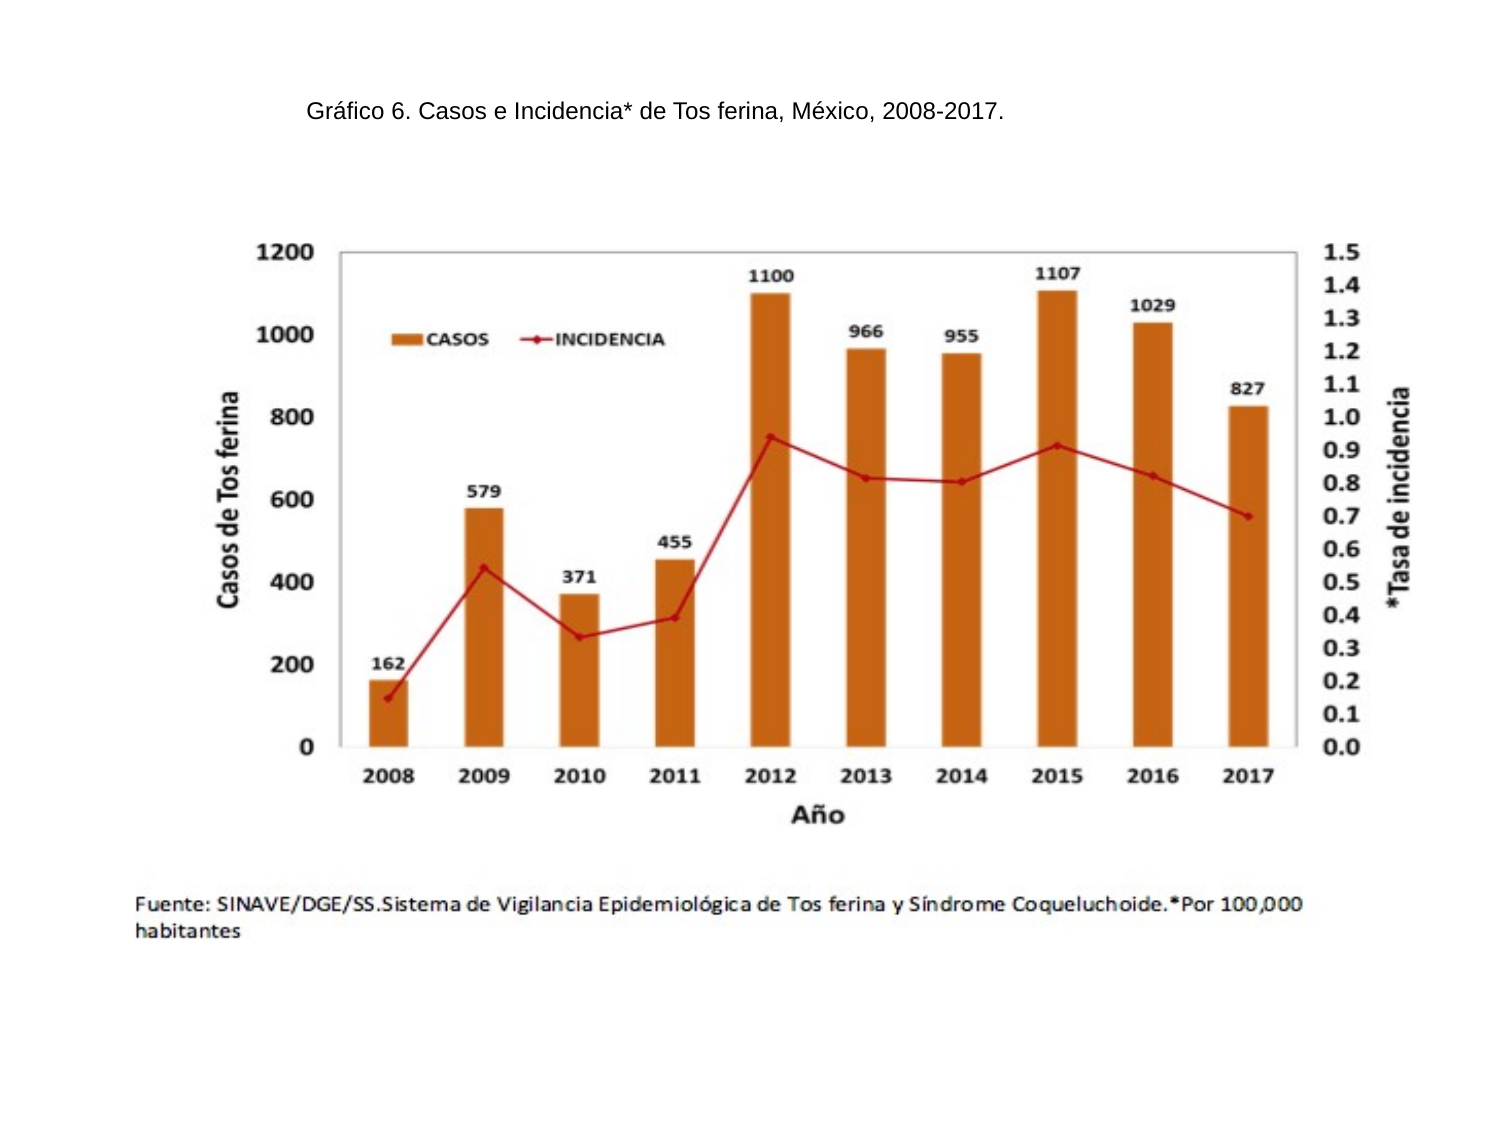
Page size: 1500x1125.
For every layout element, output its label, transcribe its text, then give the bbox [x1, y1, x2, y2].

title Gráfico 6. Casos e Incidencia* de Tos ferina, México, 2008-2017. [64, 90, 1248, 206]
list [135, 243, 1412, 940]
